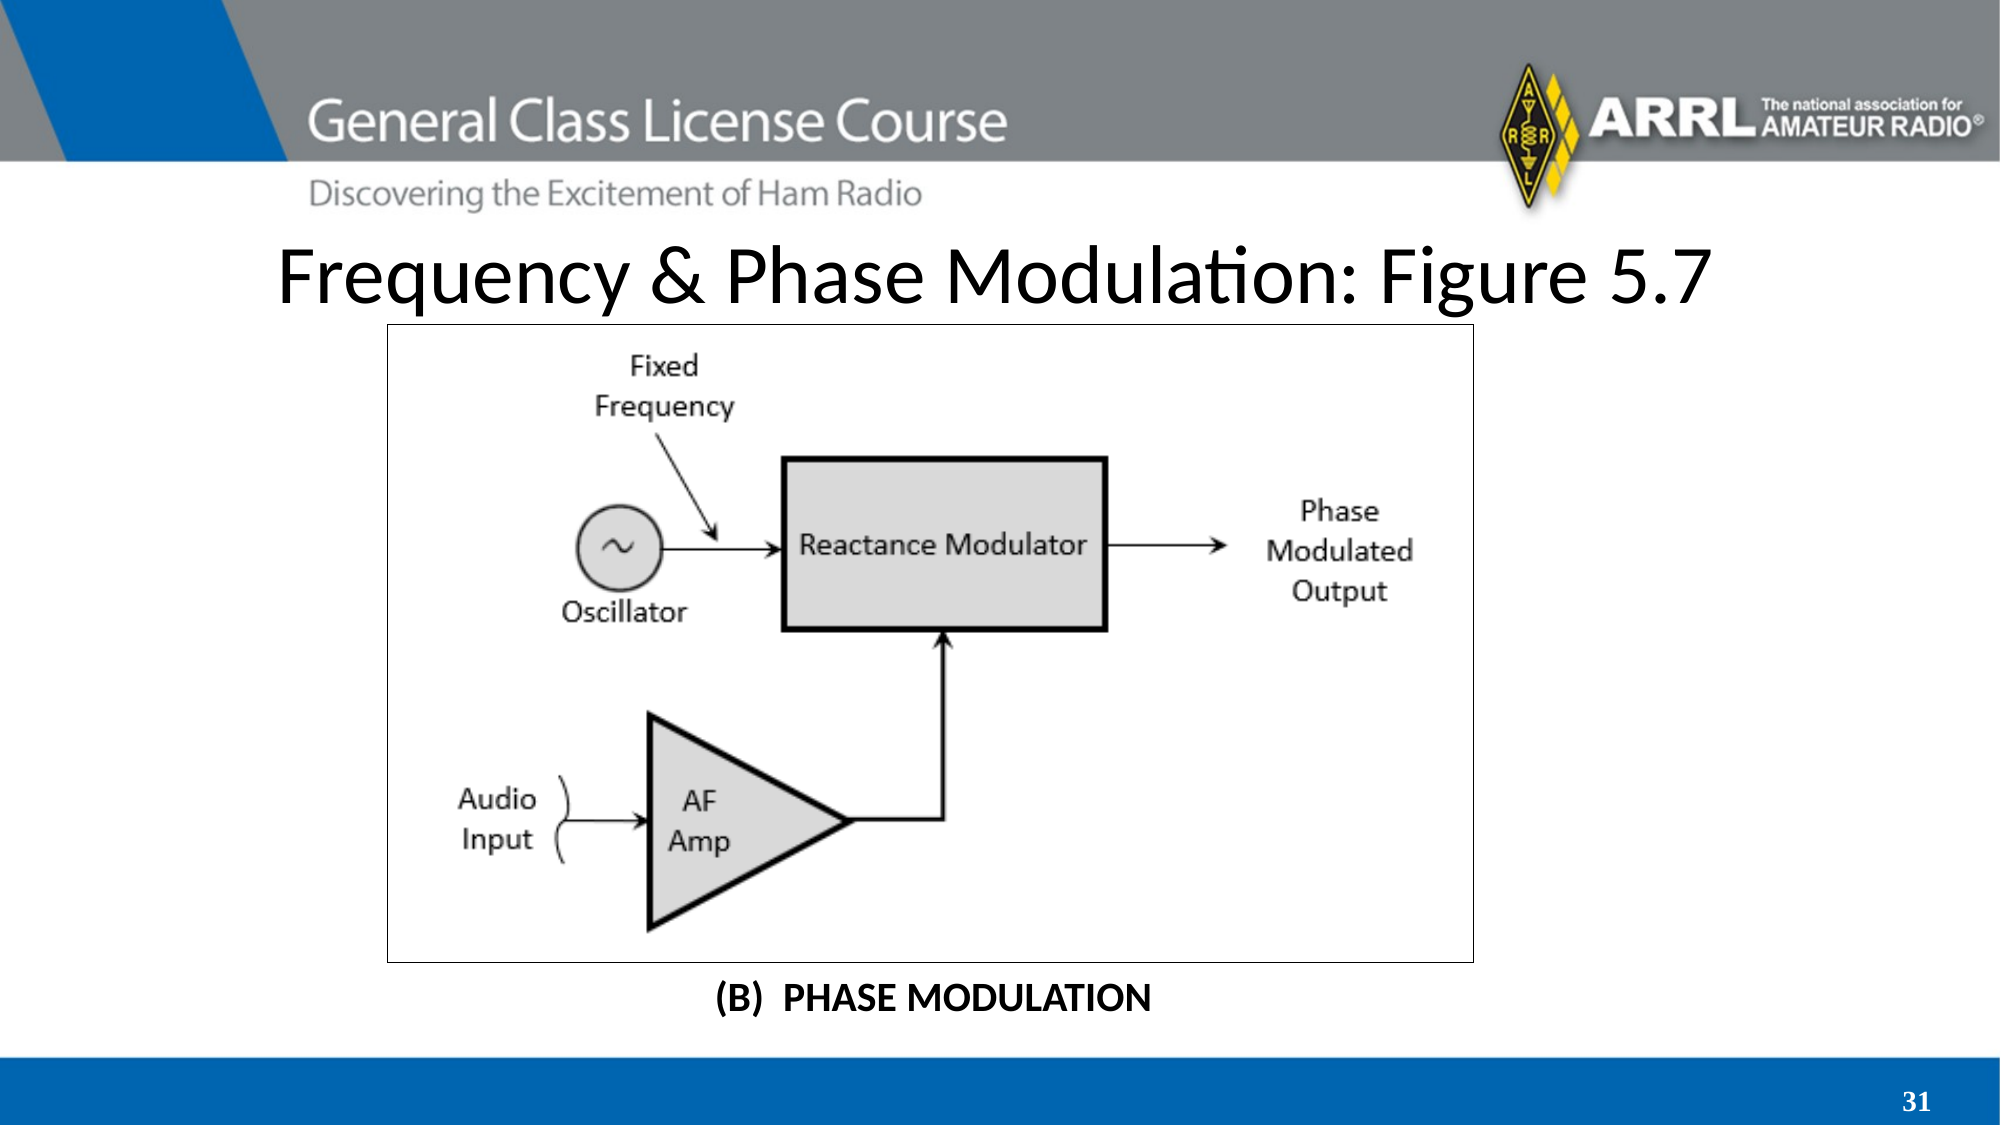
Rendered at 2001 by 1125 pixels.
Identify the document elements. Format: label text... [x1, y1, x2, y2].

text_box (B) PHASE MODULATION [699, 972, 1413, 1028]
picture [0, 0, 2001, 1125]
title Frequency & Phase Modulation: Figure 5.7 [96, 212, 1897, 356]
